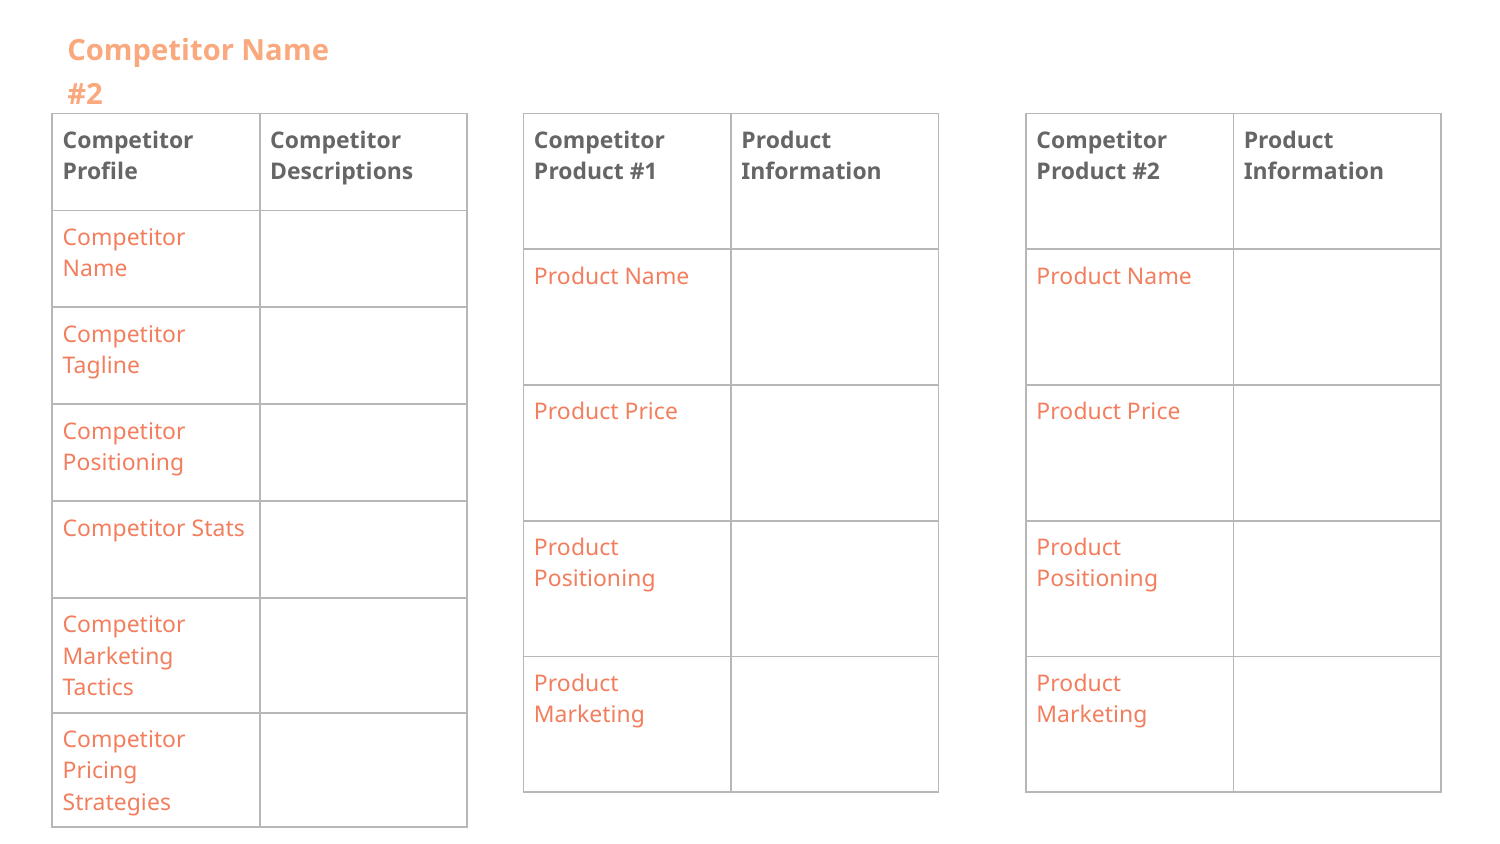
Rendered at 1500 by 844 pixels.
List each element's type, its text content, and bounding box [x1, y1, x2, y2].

table_cell Competitor Positioning [53, 405, 259, 500]
table_cell Product Price [524, 386, 730, 520]
table_cell Product Name [524, 250, 730, 384]
table_cell [261, 502, 466, 597]
table_cell [732, 386, 938, 520]
table_cell [732, 250, 938, 384]
table_cell Competitor Stats [53, 502, 259, 597]
table_cell [1234, 386, 1440, 520]
table_cell Product Positioning [524, 522, 730, 656]
table_cell Product Positioning [1027, 522, 1233, 656]
table_cell [261, 308, 466, 403]
table_cell [261, 599, 466, 712]
table_cell Competitor Marketing Tactics [53, 599, 259, 712]
table_cell Competitor Name [53, 211, 259, 306]
table_cell Product Marketing [1027, 657, 1233, 791]
table_cell [732, 657, 938, 791]
table_cell [261, 211, 466, 306]
table_cell Product Marketing [524, 657, 730, 791]
table_header Competitor Profile [53, 114, 259, 210]
table_cell Product Name [1027, 250, 1233, 384]
table_cell [1234, 250, 1440, 384]
table_cell [732, 522, 938, 656]
table_header Competitor Product #1 [524, 114, 730, 248]
table_cell [261, 405, 466, 500]
table_cell Competitor Tagline [53, 308, 259, 403]
table_cell [1234, 522, 1440, 656]
table_header Product Information [732, 114, 938, 248]
table_cell Product Price [1027, 386, 1233, 520]
text_box Competitor Name #2 [52, 18, 374, 114]
table_cell [261, 714, 466, 826]
table_cell Competitor Pricing Strategies [53, 714, 259, 826]
table_header Competitor Product #2 [1027, 114, 1233, 248]
table_cell [1234, 657, 1440, 791]
table_header Competitor Descriptions [261, 114, 466, 210]
table_header Product Information [1234, 114, 1440, 248]
